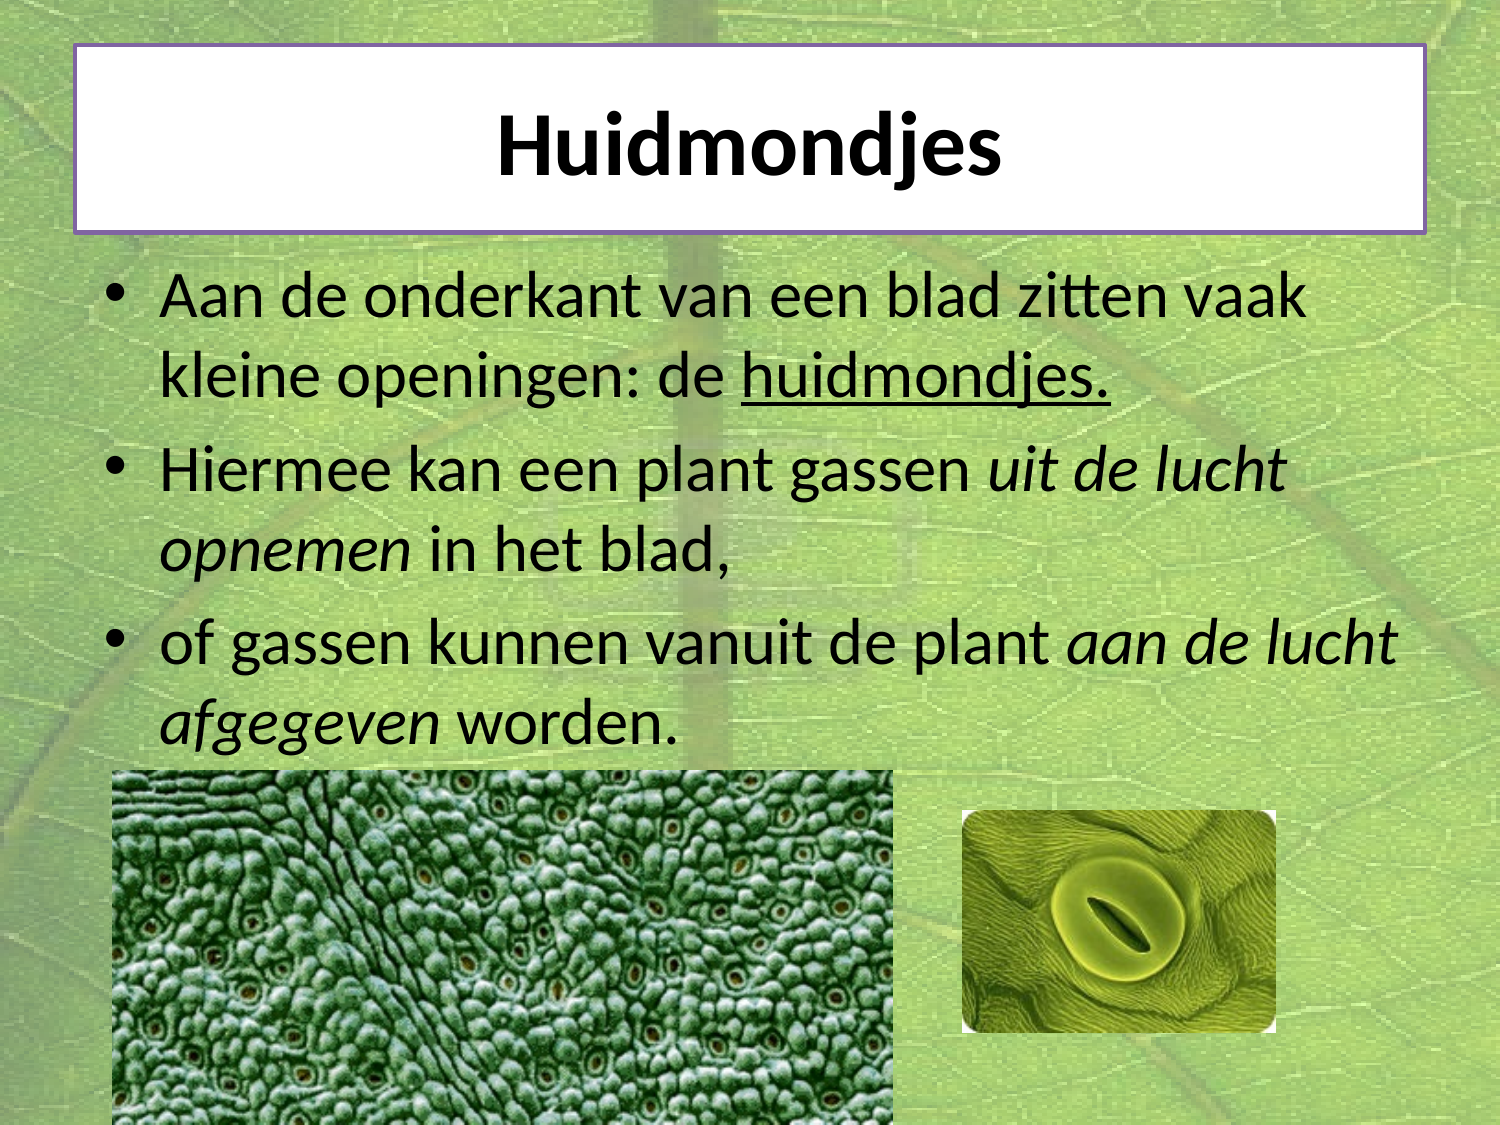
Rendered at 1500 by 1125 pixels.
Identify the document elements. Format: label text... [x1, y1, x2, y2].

list Aan de onderkant van een blad zitten vaak kleine openingen: de huidmondjes. Hiermee kan een plant gassen uit de lucht opnemen in het blad, of gassen kunnen vanuit de plant aan de lucht afgegeven worden. [88, 243, 1439, 986]
picture [962, 810, 1276, 1033]
picture [111, 770, 893, 1125]
title Huidmondjes [73, 43, 1427, 235]
